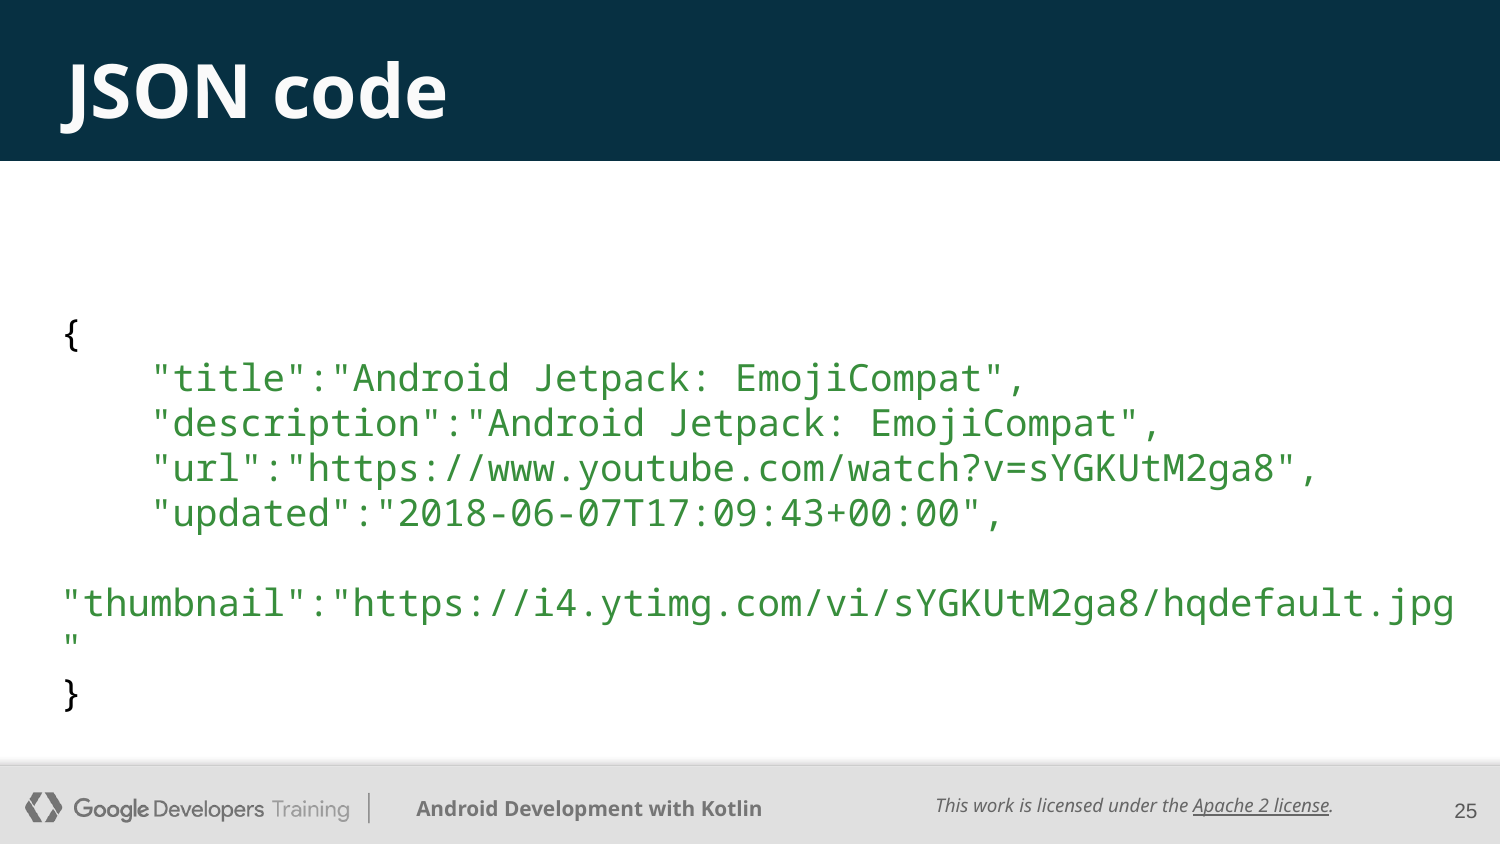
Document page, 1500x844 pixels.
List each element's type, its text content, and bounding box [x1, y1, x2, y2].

list { "title":"Android Jetpack: EmojiCompat", "description":"Android Jetpack: EmojiCompat", "url":"https://www.youtube.com/watch?v=sYGKUtM2ga8", "updated":"2018-06-07T17:09:43+00:00", "thumbnail":"https://i4.ytimg.com/vi/sYGKUtM2ga8/hqdefault.jpg" } [45, 294, 1472, 631]
title JSON code [51, 28, 1449, 122]
picture [0, 161, 1500, 844]
slide_number ‹#› [1402, 777, 1493, 842]
